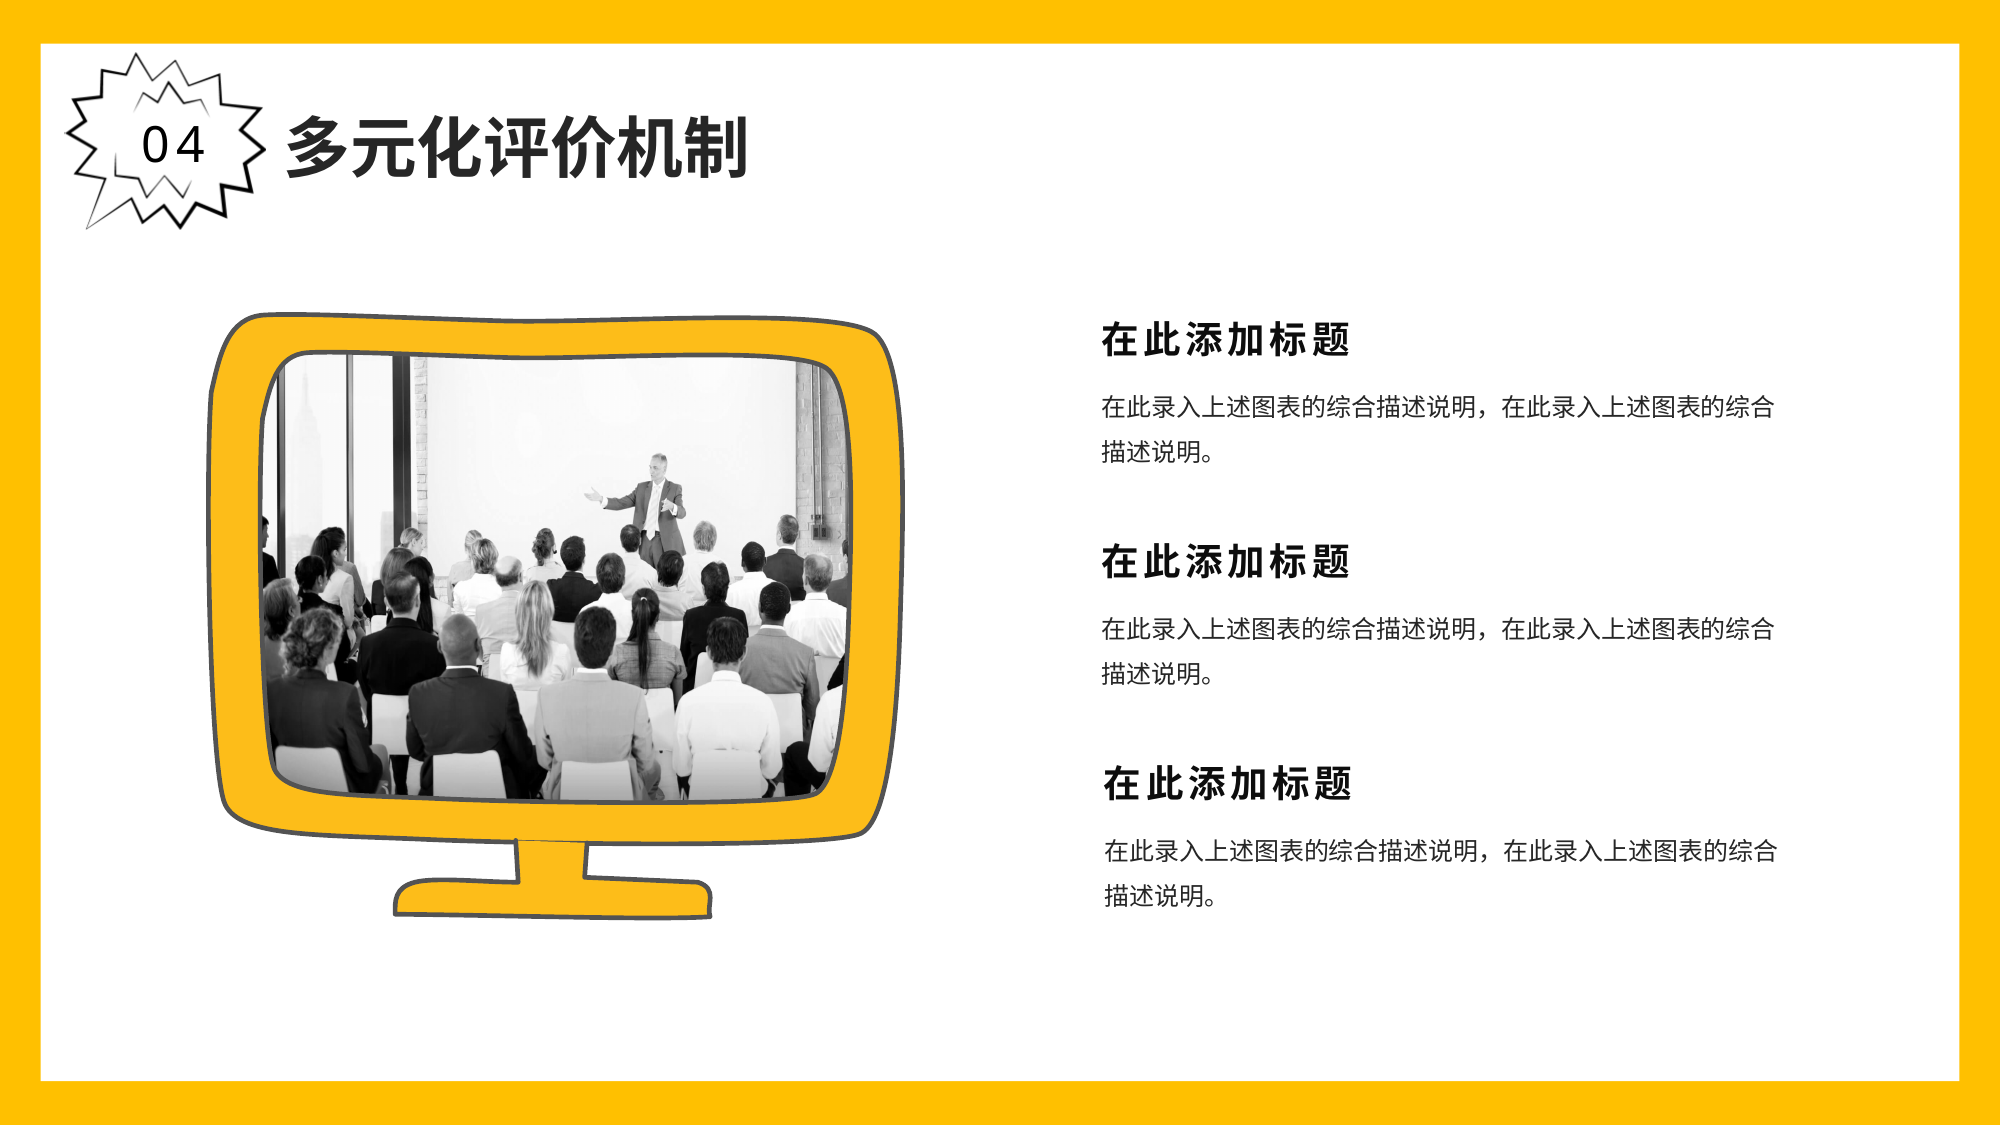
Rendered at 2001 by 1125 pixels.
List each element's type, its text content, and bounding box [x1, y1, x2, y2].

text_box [1089, 752, 1817, 914]
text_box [1086, 308, 1814, 470]
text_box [64, 52, 275, 230]
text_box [208, 314, 903, 919]
text_box 多元化评价机制 [275, 98, 852, 193]
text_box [1086, 530, 1814, 692]
